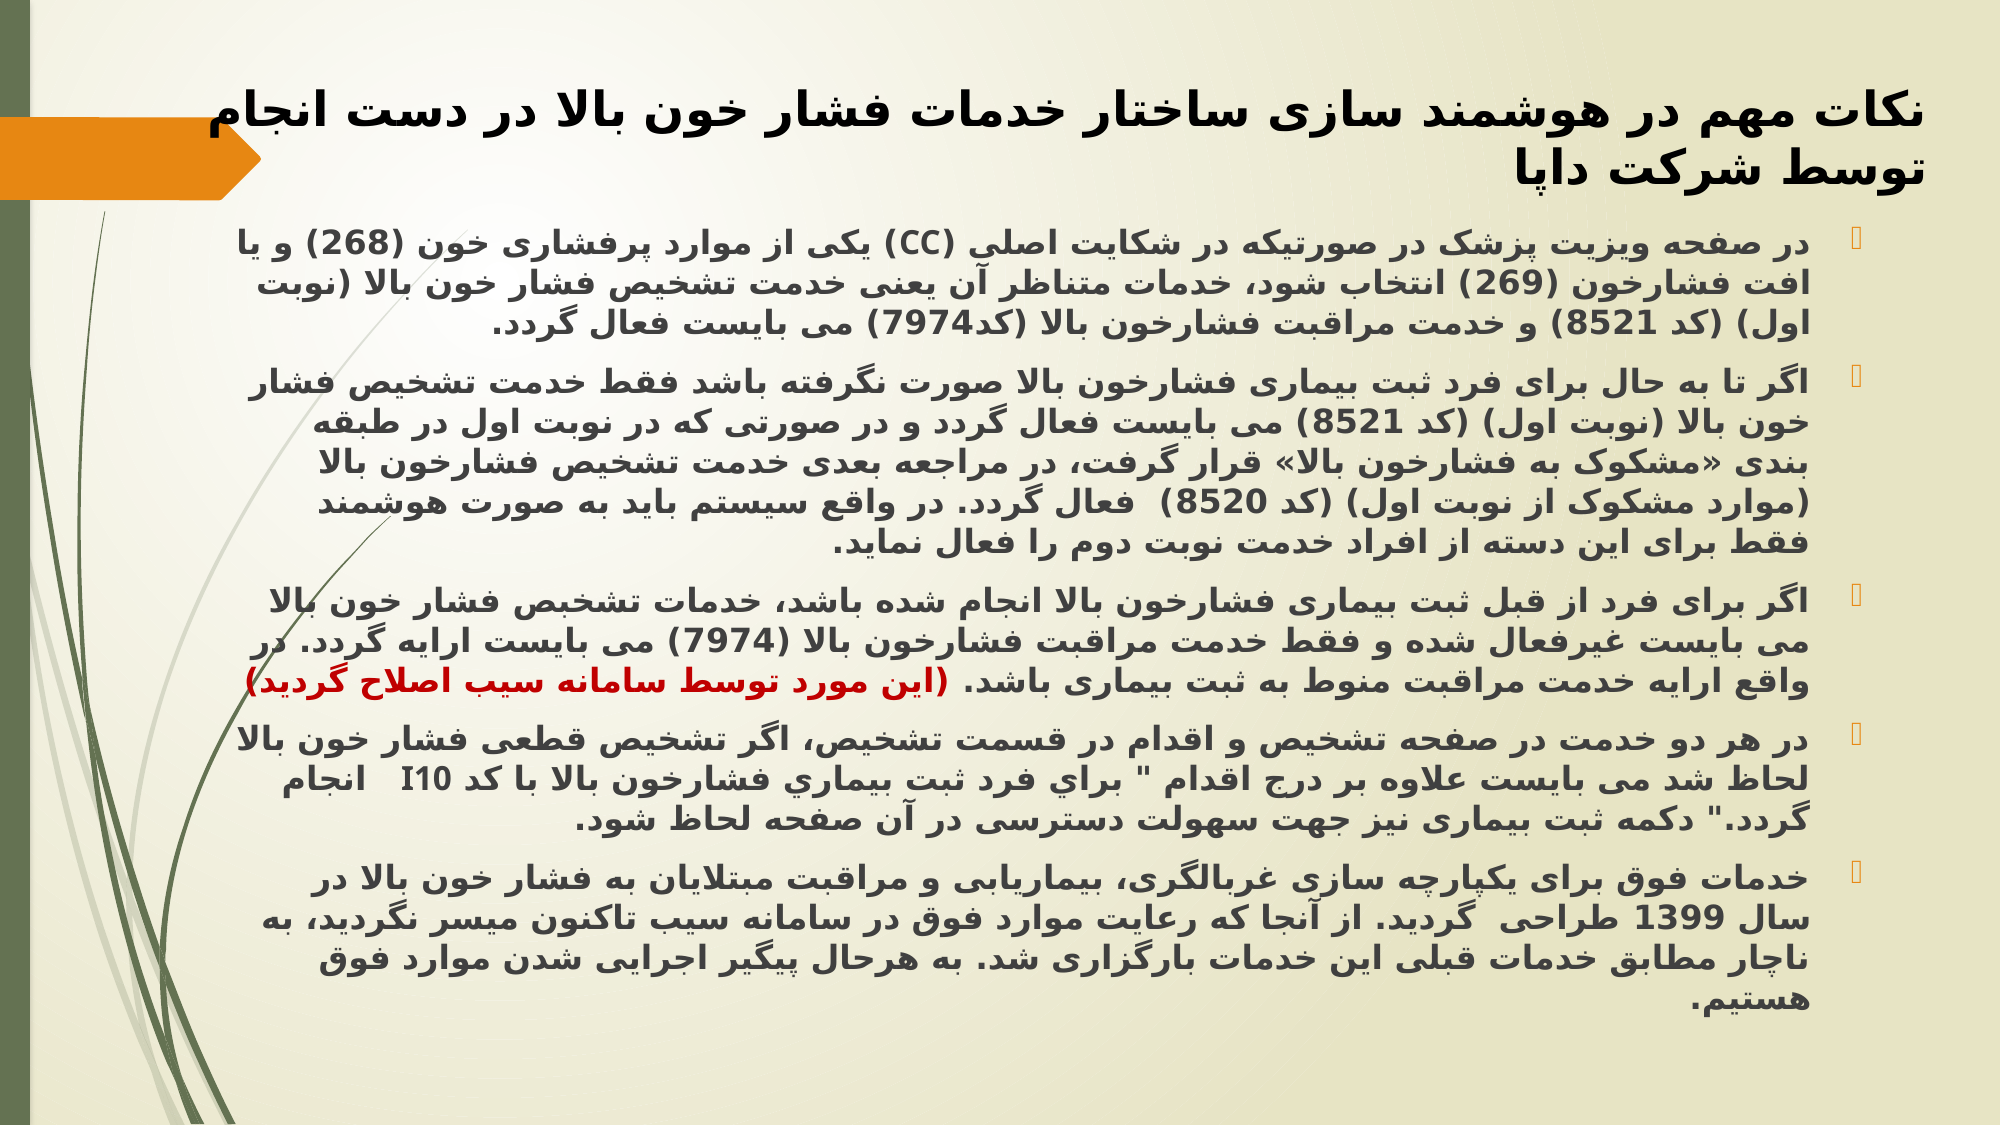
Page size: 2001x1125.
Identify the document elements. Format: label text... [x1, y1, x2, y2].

list در صفحه ویزیت پزشک در صورتیکه در شکایت اصلی (CC) یکی از موارد پرفشاری خون (268) و یا افت فشارخون (269) انتخاب شود، خدمات متناظر آن یعنی خدمت تشخيص فشار خون بالا (نوبت اول) (کد 8521) و خدمت مراقبت فشارخون بالا (کد7974) می بایست فعال گردد. اگر تا به حال برای فرد ثبت بیماری فشارخون بالا صورت نگرفته باشد فقط خدمت تشخيص فشار خون بالا (نوبت اول) (کد 8521) می بایست فعال گردد و در صورتی که در نوبت اول در طبقه بندی «مشکوک به فشارخون بالا» قرار گرفت، در مراجعه بعدی خدمت تشخیص فشارخون بالا (موارد مشکوک از نوبت اول) (کد 8520) فعال گردد. در واقع سیستم باید به صورت هوشمند فقط برای این دسته از افراد خدمت نوبت دوم را فعال نماید. اگر برای فرد از قبل ثبت بیماری فشارخون بالا انجام شده باشد، خدمات تشخبص فشار خون بالا می بایست غیرفعال شده و فقط خدمت مراقبت فشارخون بالا (7974) می بایست ارایه گردد. در واقع ارایه خدمت مراقبت منوط به ثبت بیماری باشد. (این مورد توسط سامانه سیب اصلاح گردید) در هر دو خدمت در صفحه تشخیص و اقدام در قسمت تشخیص، اگر تشخیص قطعی فشار خون بالا لحاظ شد می بایست علاوه بر درج اقدام " براي فرد ثبت بيماري فشارخون بالا با کد I10 انجام گردد." دکمه ثبت بیماری نیز جهت سهولت دسترسی در آن صفحه لحاظ شود. خدمات فوق برای یکپارچه سازی غربالگری، بیماریابی و مراقبت مبتلایان به فشار خون بالا در سال 1399 طراحی گردید. از آنجا که رعایت موارد فوق در سامانه سیب تاکنون میسر نگردید، به ناچار مطابق خدمات قبلی این خدمات بارگزاری شد. به هرحال پیگیر اجرایی شدن موارد فوق هستیم. [217, 213, 1877, 1068]
title نکات مهم در هوشمند سازی ساختار خدمات فشار خون بالا در دست انجام توسط شرکت داپا [48, 70, 1944, 202]
